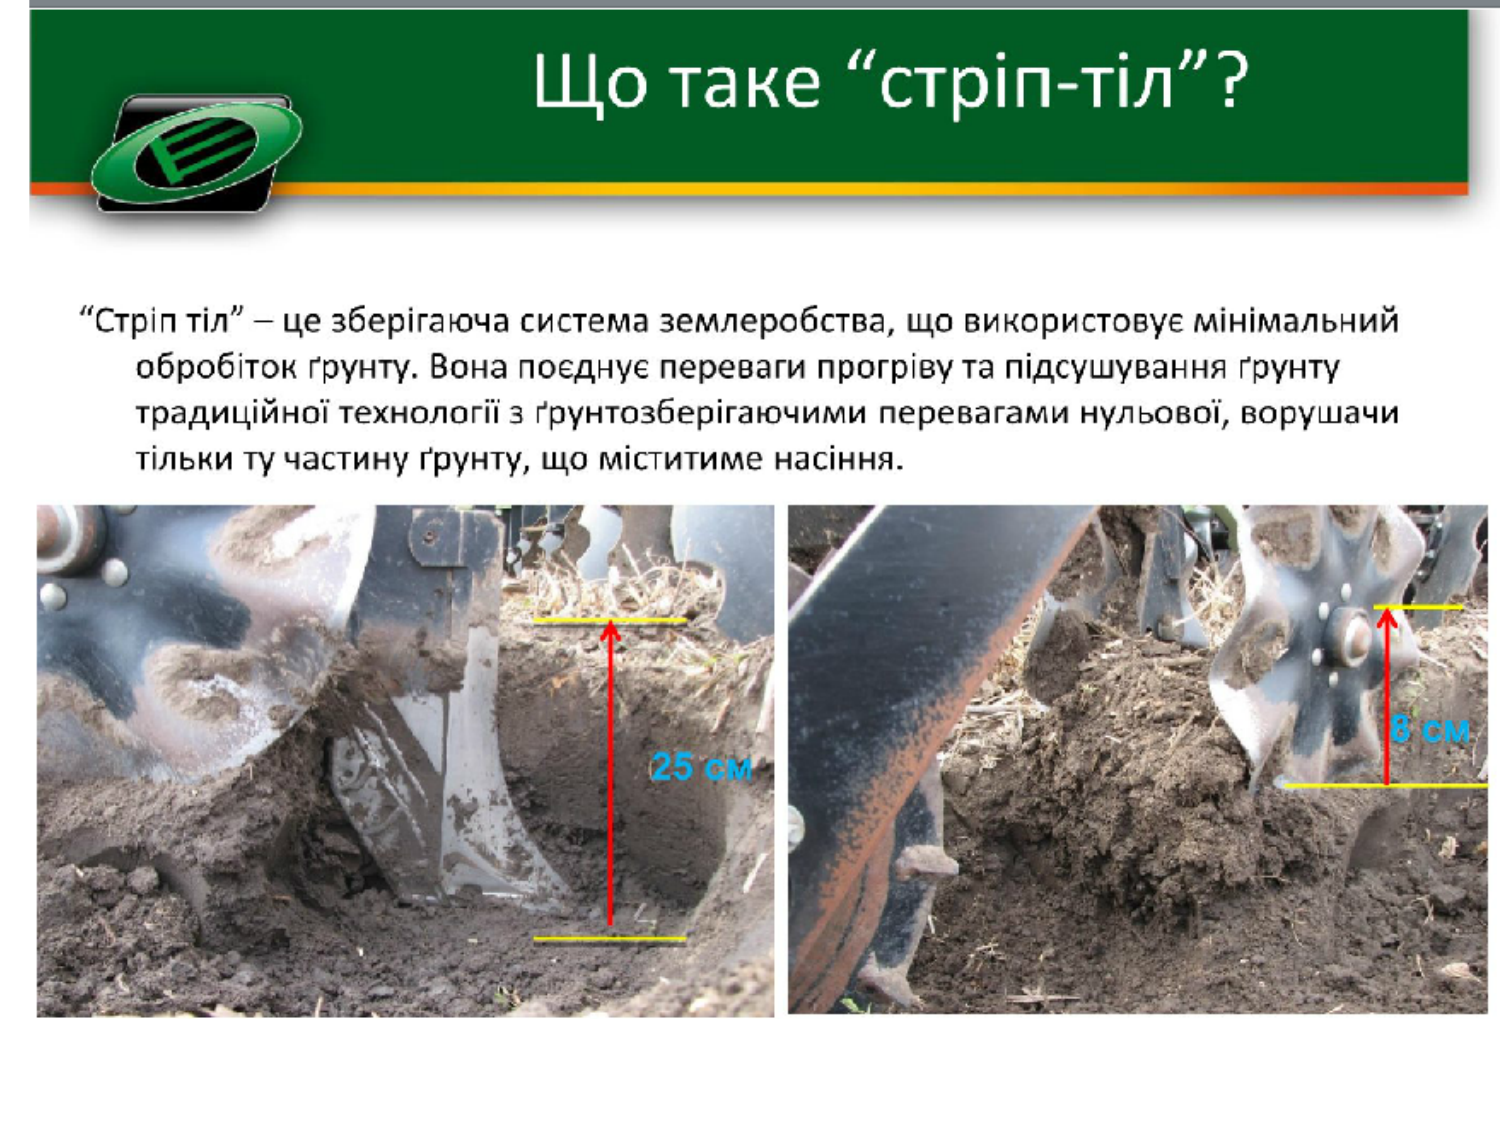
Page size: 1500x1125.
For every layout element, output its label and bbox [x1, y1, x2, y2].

picture [29, 0, 1500, 1020]
